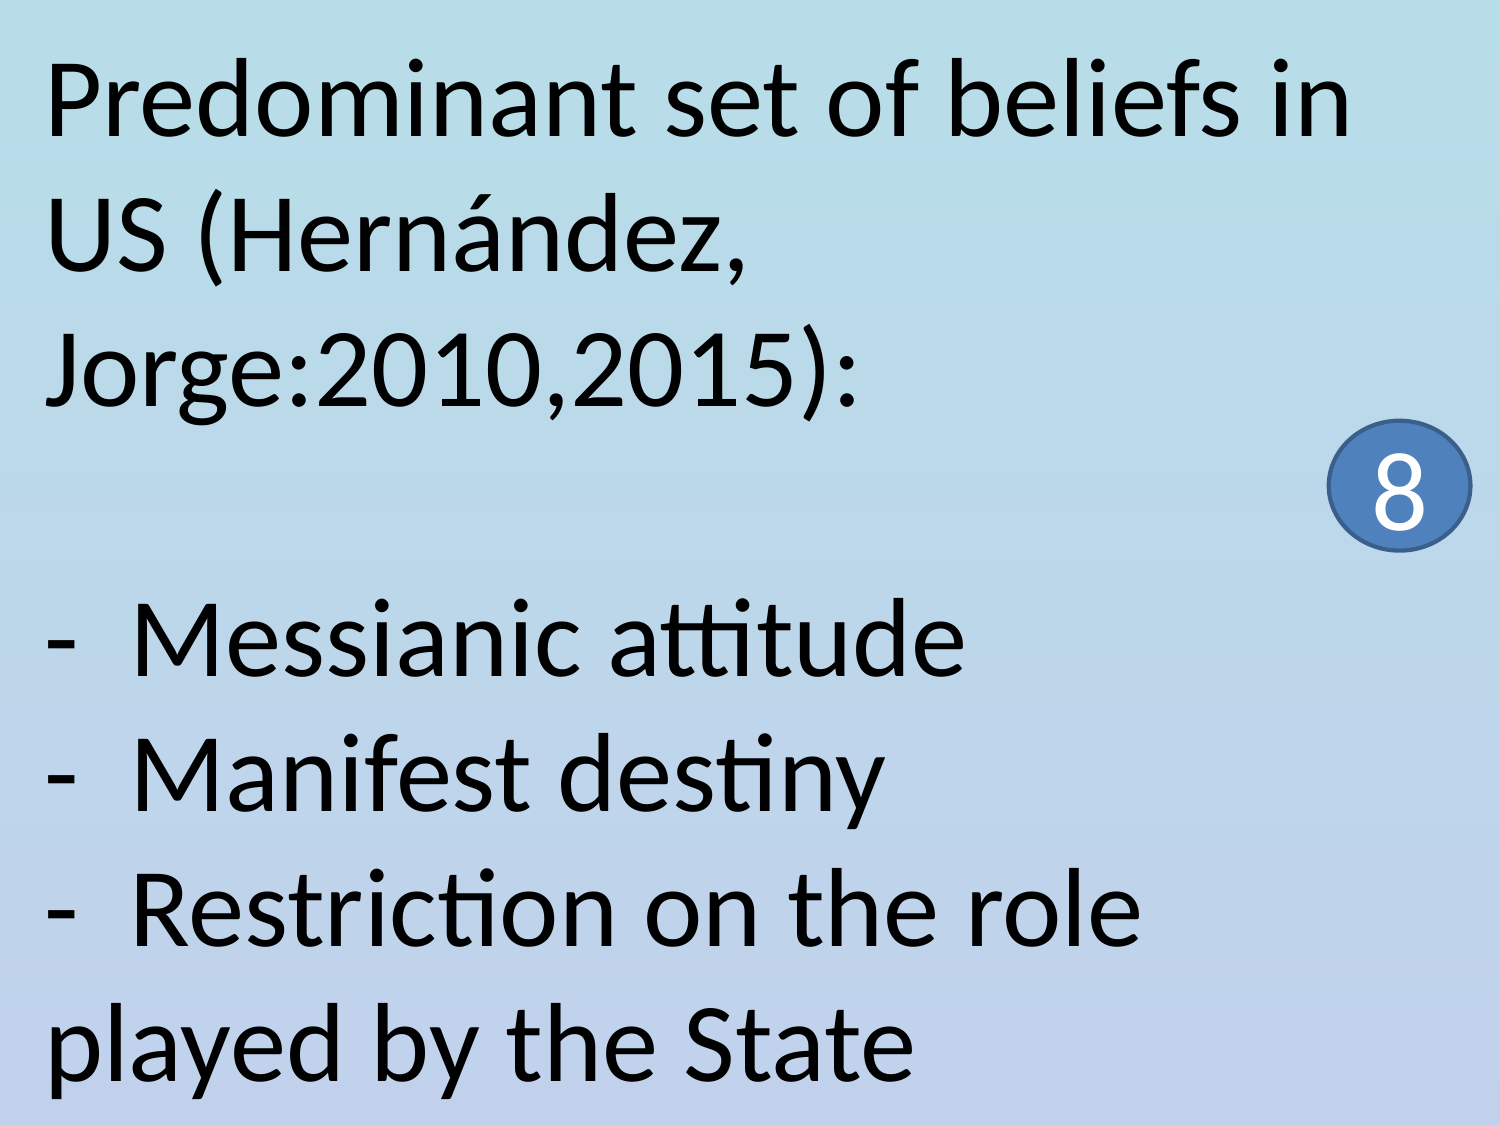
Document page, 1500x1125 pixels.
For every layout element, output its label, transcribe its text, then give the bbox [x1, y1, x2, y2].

title Predominant set of beliefs in US (Hernández, Jorge:2010,2015): - Messianic attitude - Manifest destiny - Restriction on the role played by the State [29, 45, 1459, 1083]
text_box 8 [1326, 418, 1473, 553]
